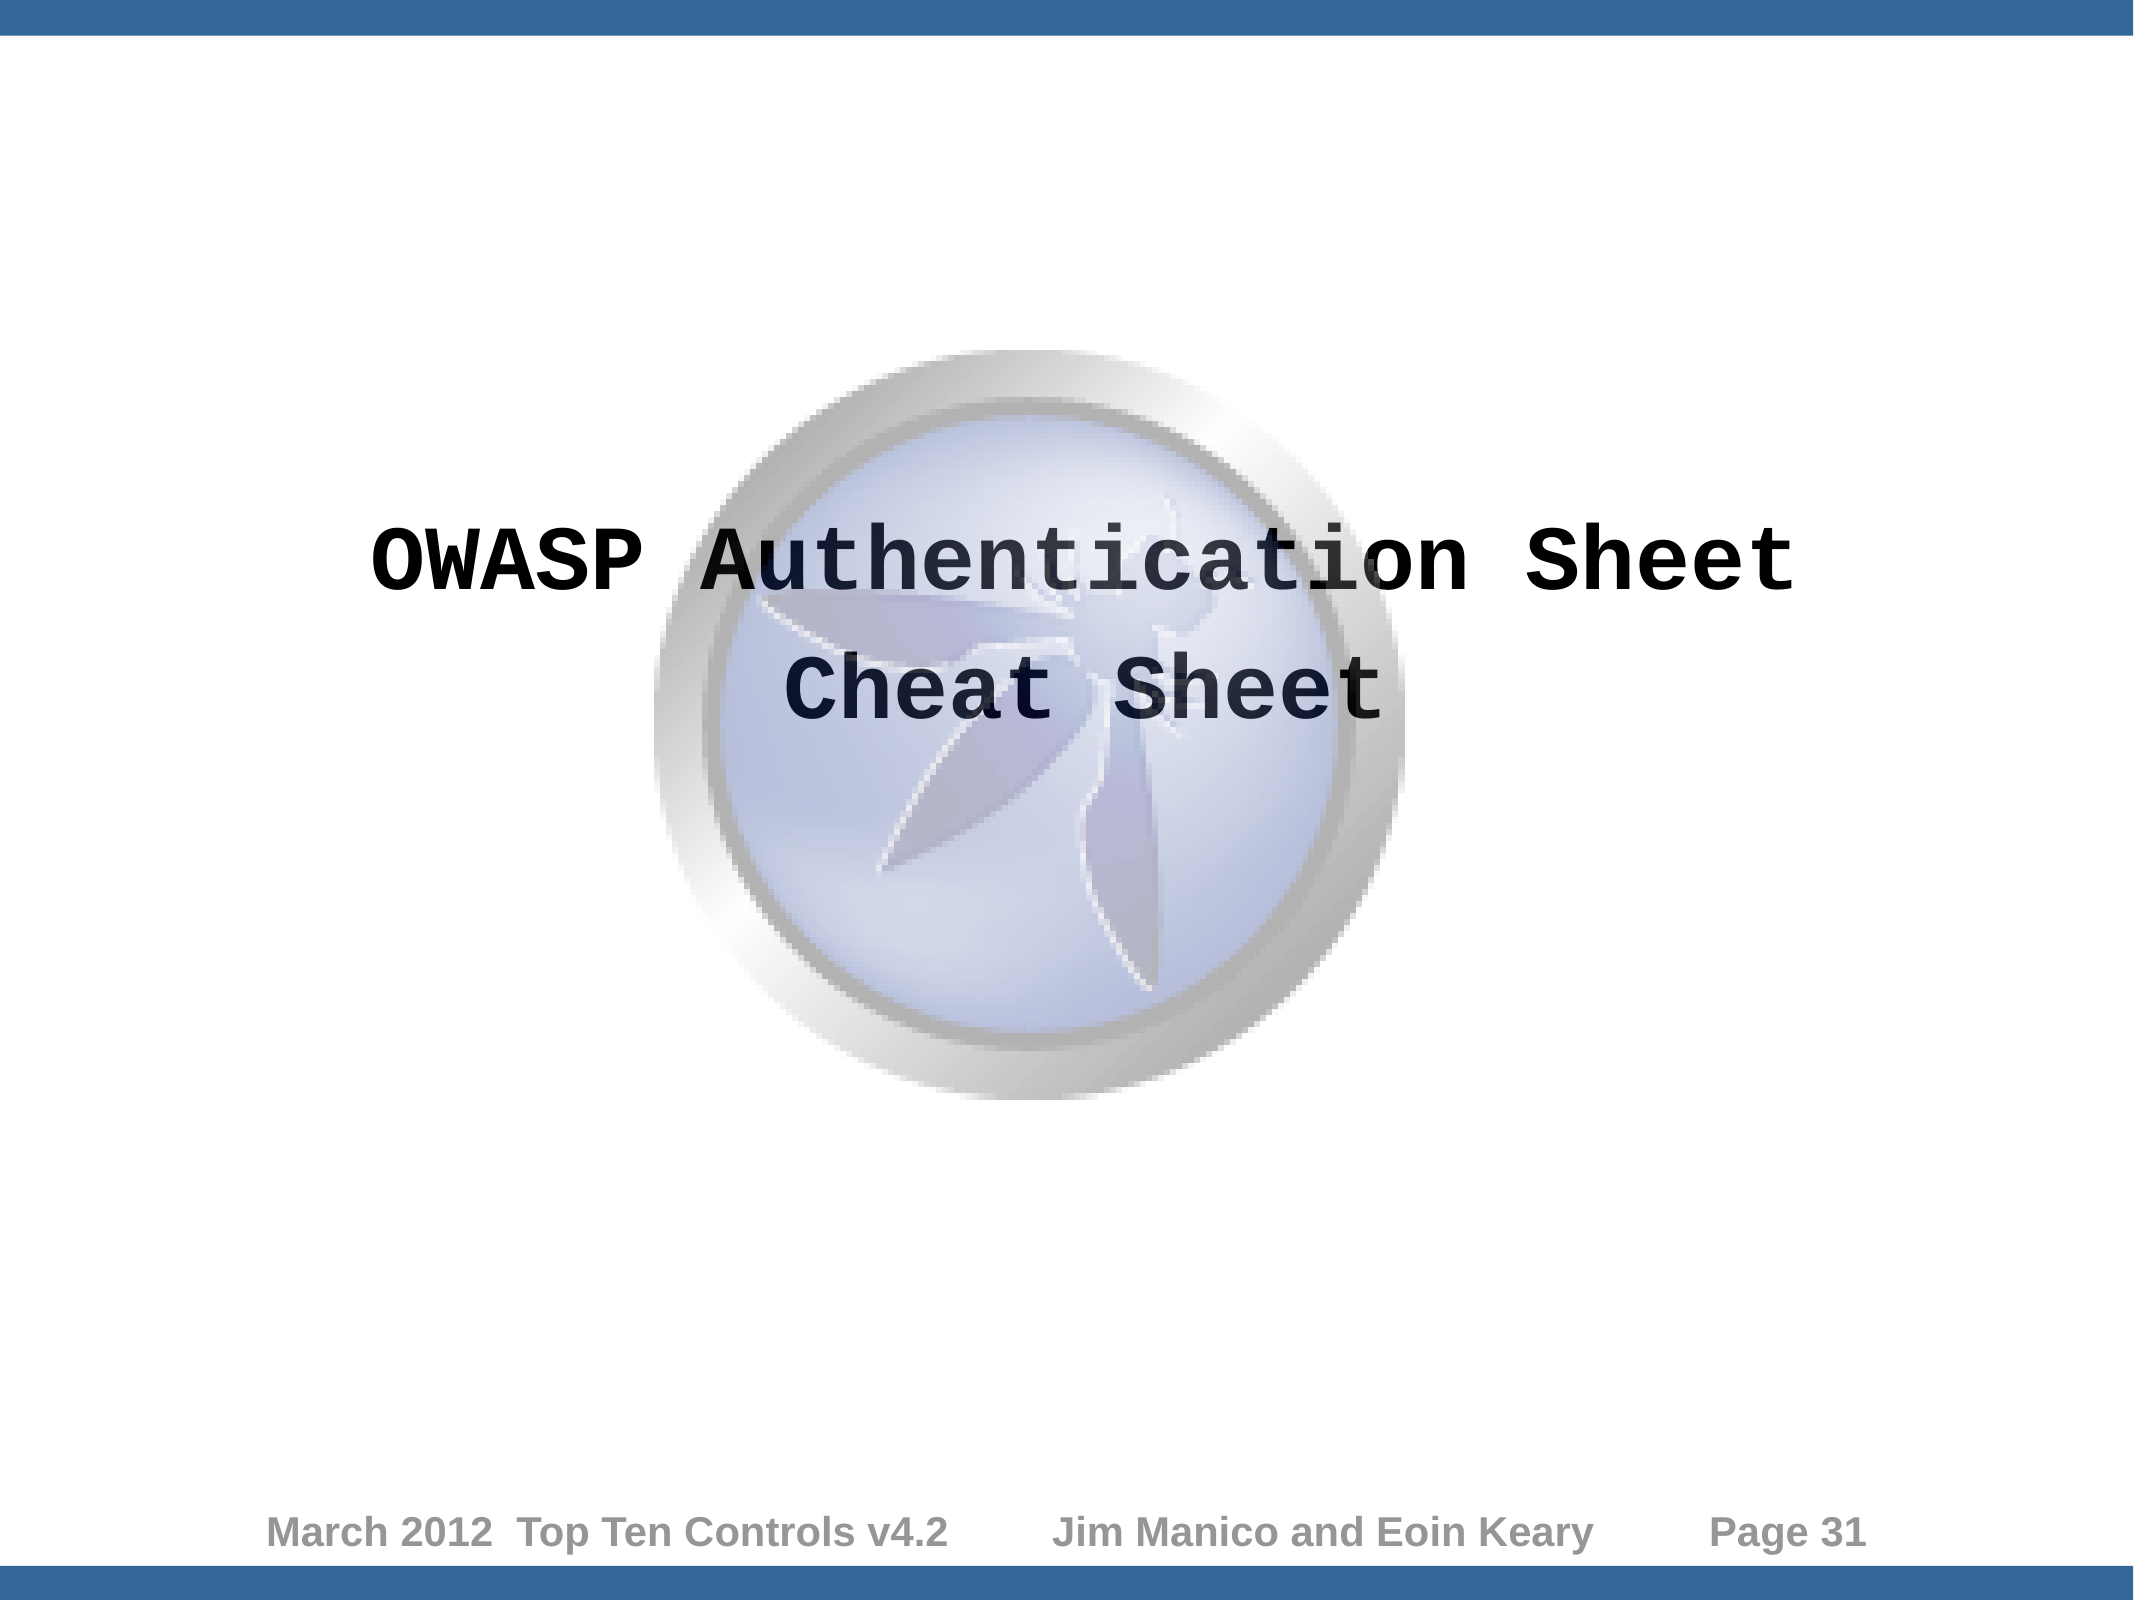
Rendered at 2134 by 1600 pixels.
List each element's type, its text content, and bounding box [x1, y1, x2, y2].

list OWASP Authentication Sheet Cheat Sheet [88, 487, 648, 1088]
list OWASP Authentication Sheet Cheat Sheet [1410, 487, 2084, 1088]
picture [653, 349, 1405, 1101]
